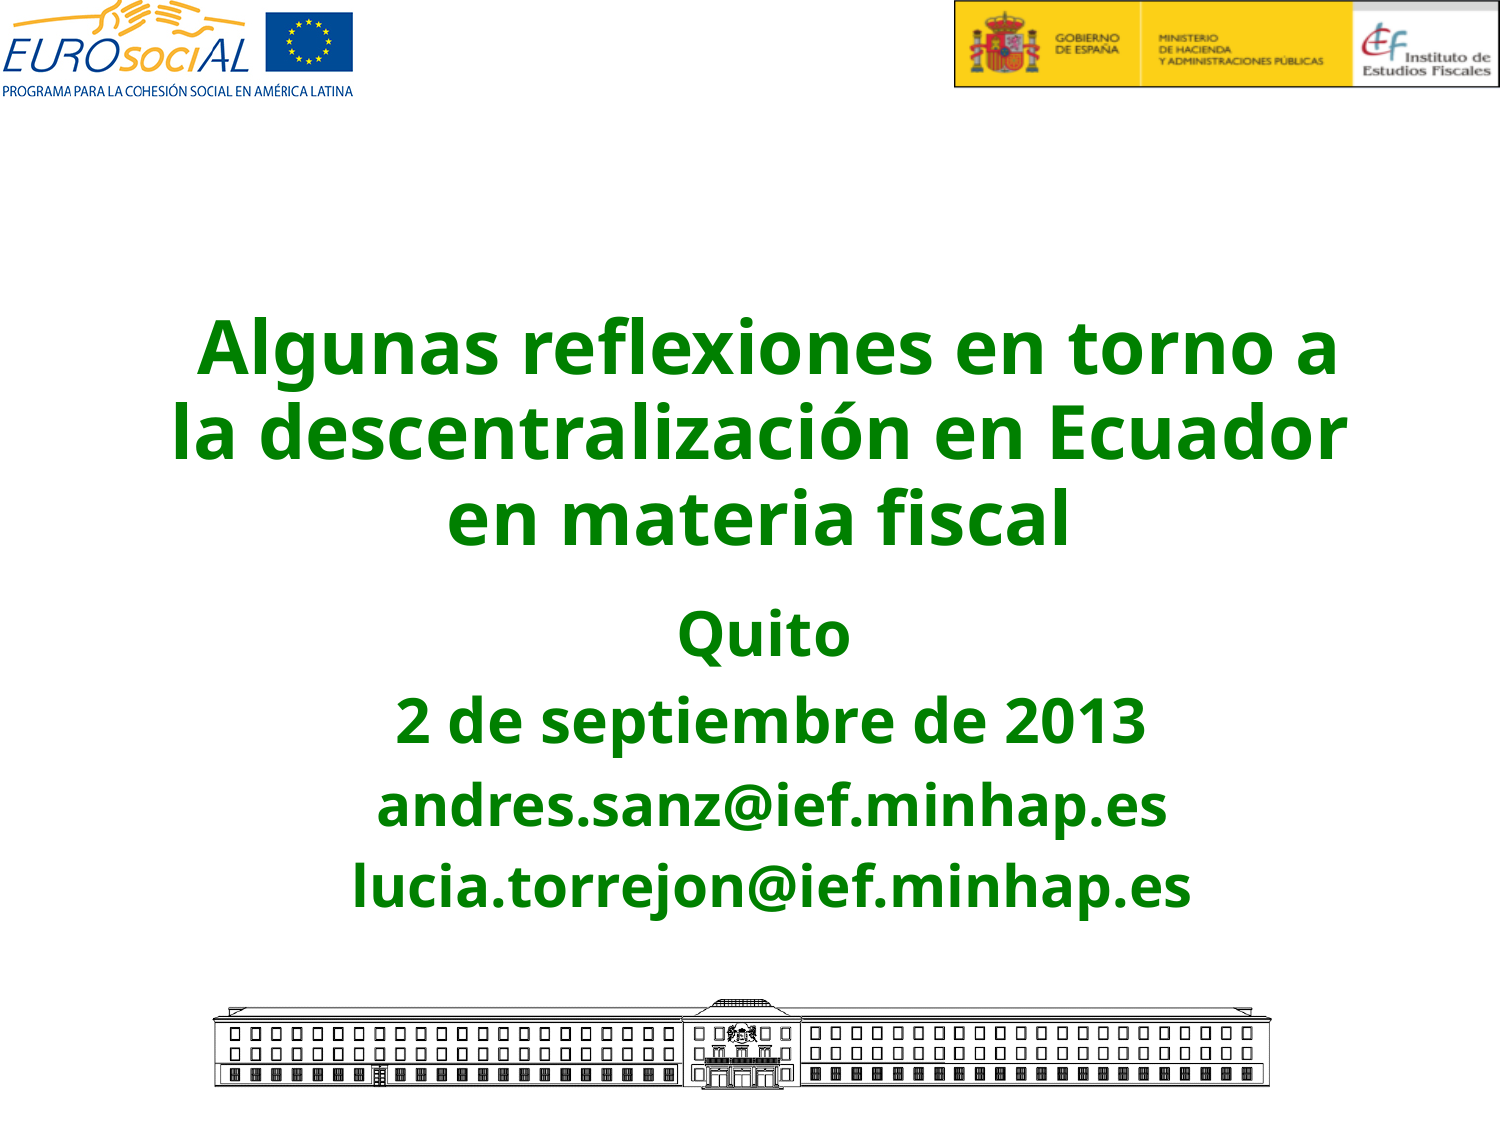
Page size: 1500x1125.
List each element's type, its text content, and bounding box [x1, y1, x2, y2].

picture [212, 999, 1272, 1090]
list Quito 2 de septiembre de 2013 andres.sanz@ief.minhap.es lucia.torrejon@ief.minhap.es [171, 586, 1374, 882]
picture [0, 0, 354, 97]
picture [954, 0, 1500, 89]
title Algunas reflexiones en torno a la descentralización en Ecuador en materia fiscal [128, 152, 1392, 645]
